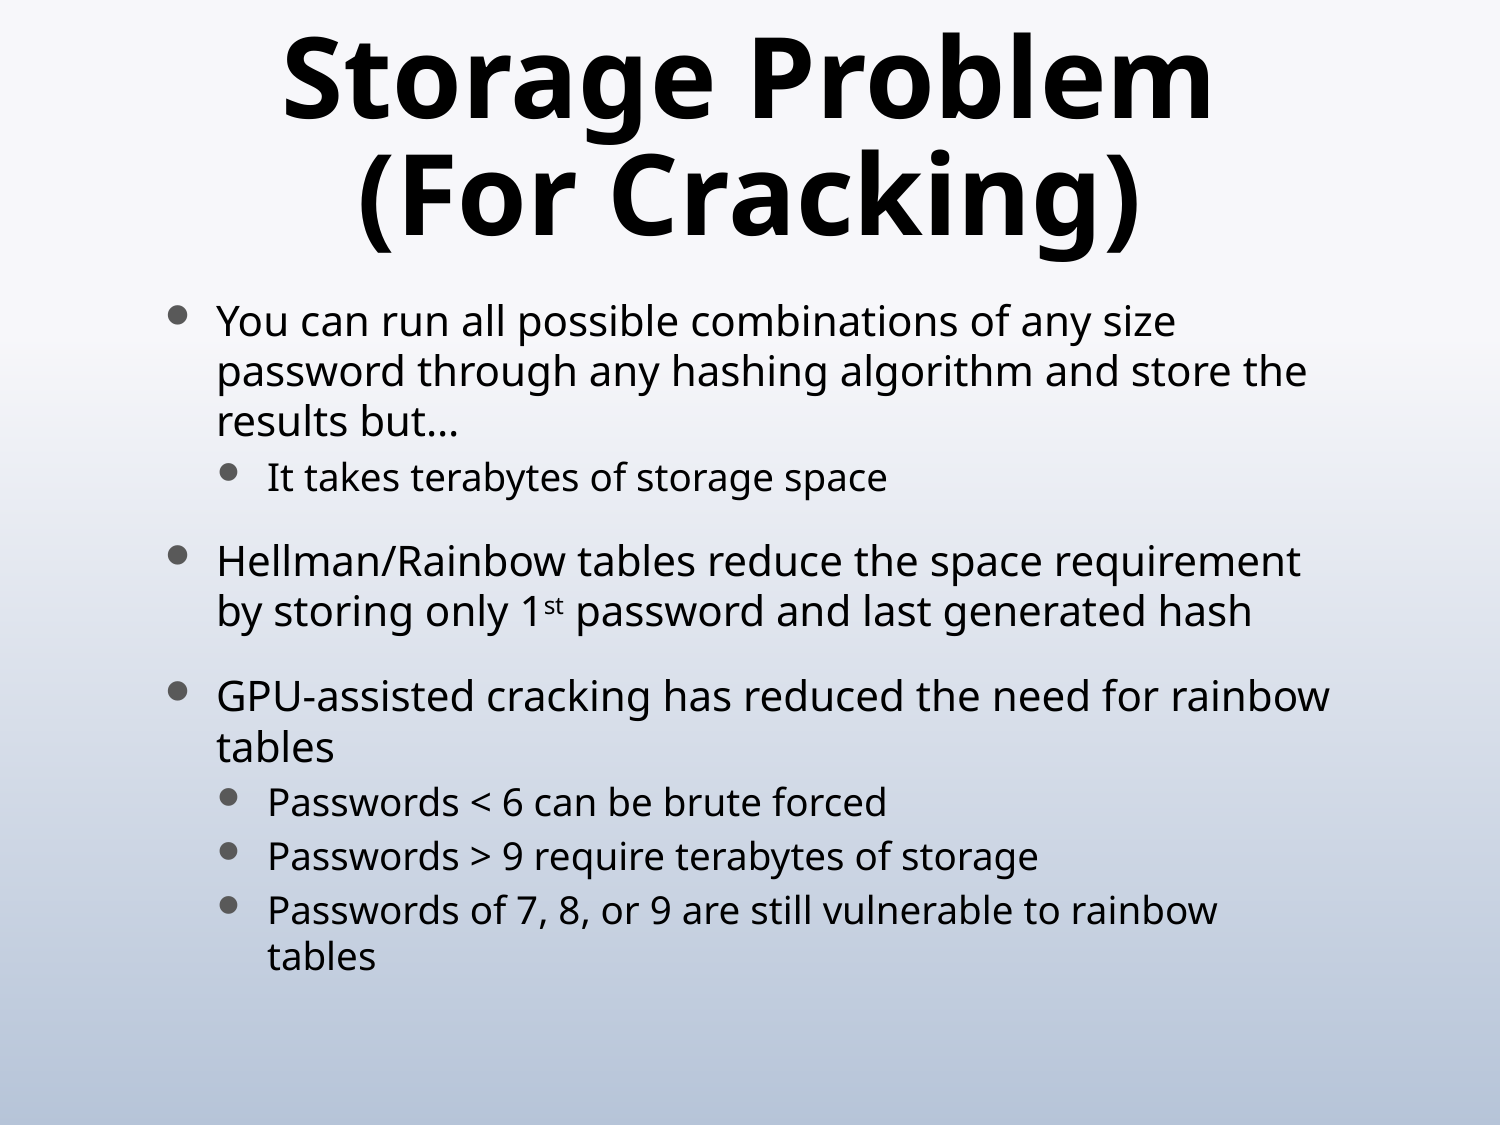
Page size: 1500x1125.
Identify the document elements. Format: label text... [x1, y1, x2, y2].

title Storage Problem (For Cracking) [150, 37, 1350, 245]
list You can run all possible combinations of any size password through any hashing algorithm and store the results but… It takes terabytes of storage space Hellman/Rainbow tables reduce the space requirement by storing only 1st password and last generated hash GPU-assisted cracking has reduced the need for rainbow tables Passwords < 6 can be brute forced Passwords > 9 require terabytes of storage Passwords of 7, 8, or 9 are still vulnerable to rainbow tables [150, 286, 1350, 993]
